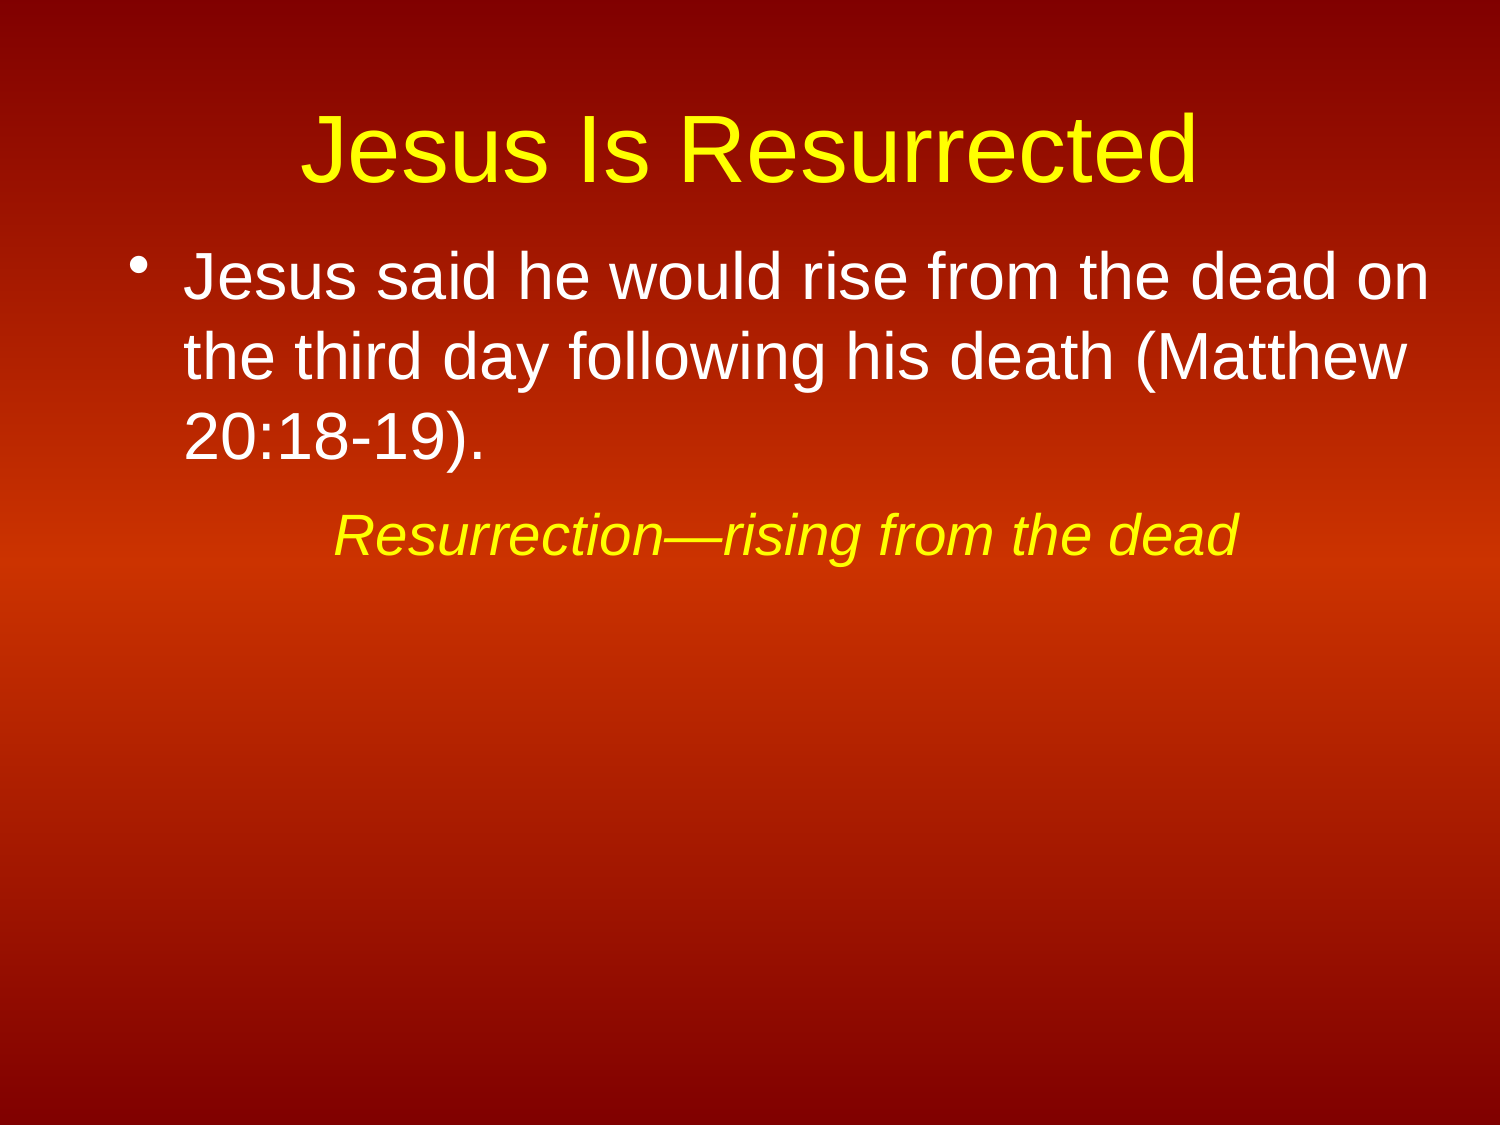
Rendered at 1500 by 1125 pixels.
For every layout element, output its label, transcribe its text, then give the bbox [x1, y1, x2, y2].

title Jesus Is Resurrected [37, 50, 1463, 238]
list Jesus said he would rise from the dead on the third day following his death (Matthew 20:18-19). Resurrection—rising from the dead [112, 224, 1463, 1125]
